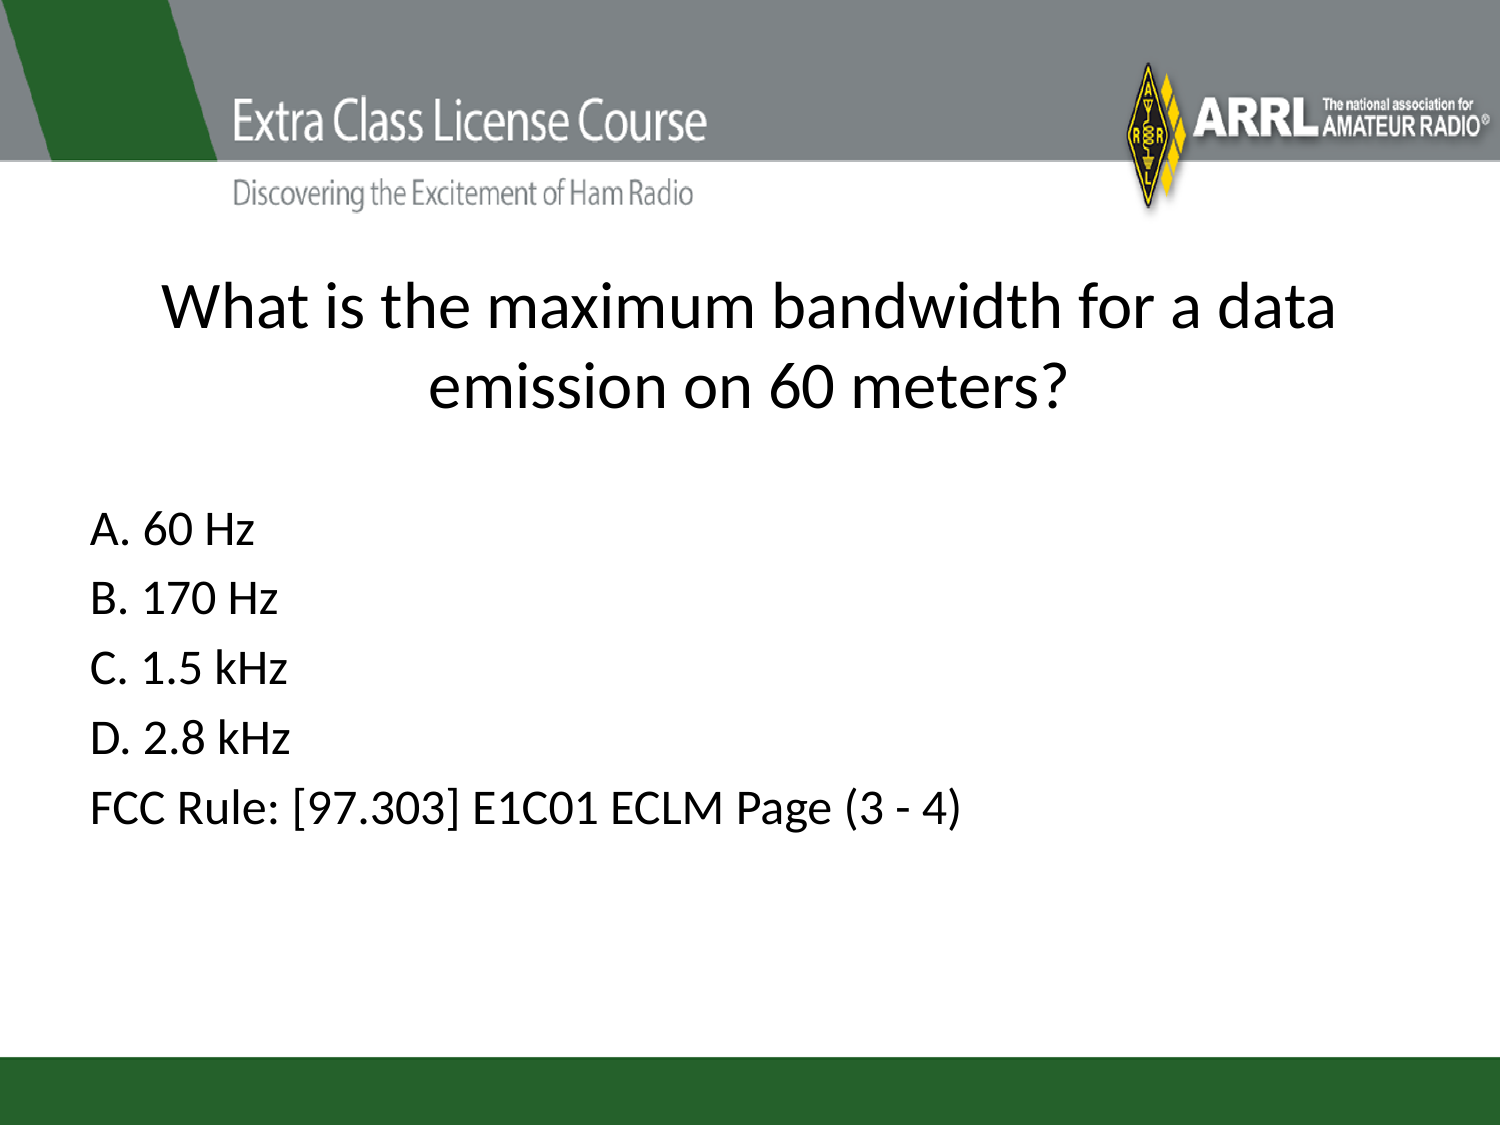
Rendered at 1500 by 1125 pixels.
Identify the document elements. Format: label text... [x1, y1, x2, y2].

picture [0, 0, 1500, 1125]
list A. 60 Hz B. 170 Hz C. 1.5 kHz D. 2.8 kHz FCC Rule: [97.303] E1C01 ECLM Page (3 - 4) [75, 487, 1425, 1005]
title What is the maximum bandwidth for a data emission on 60 meters? [75, 254, 1425, 443]
